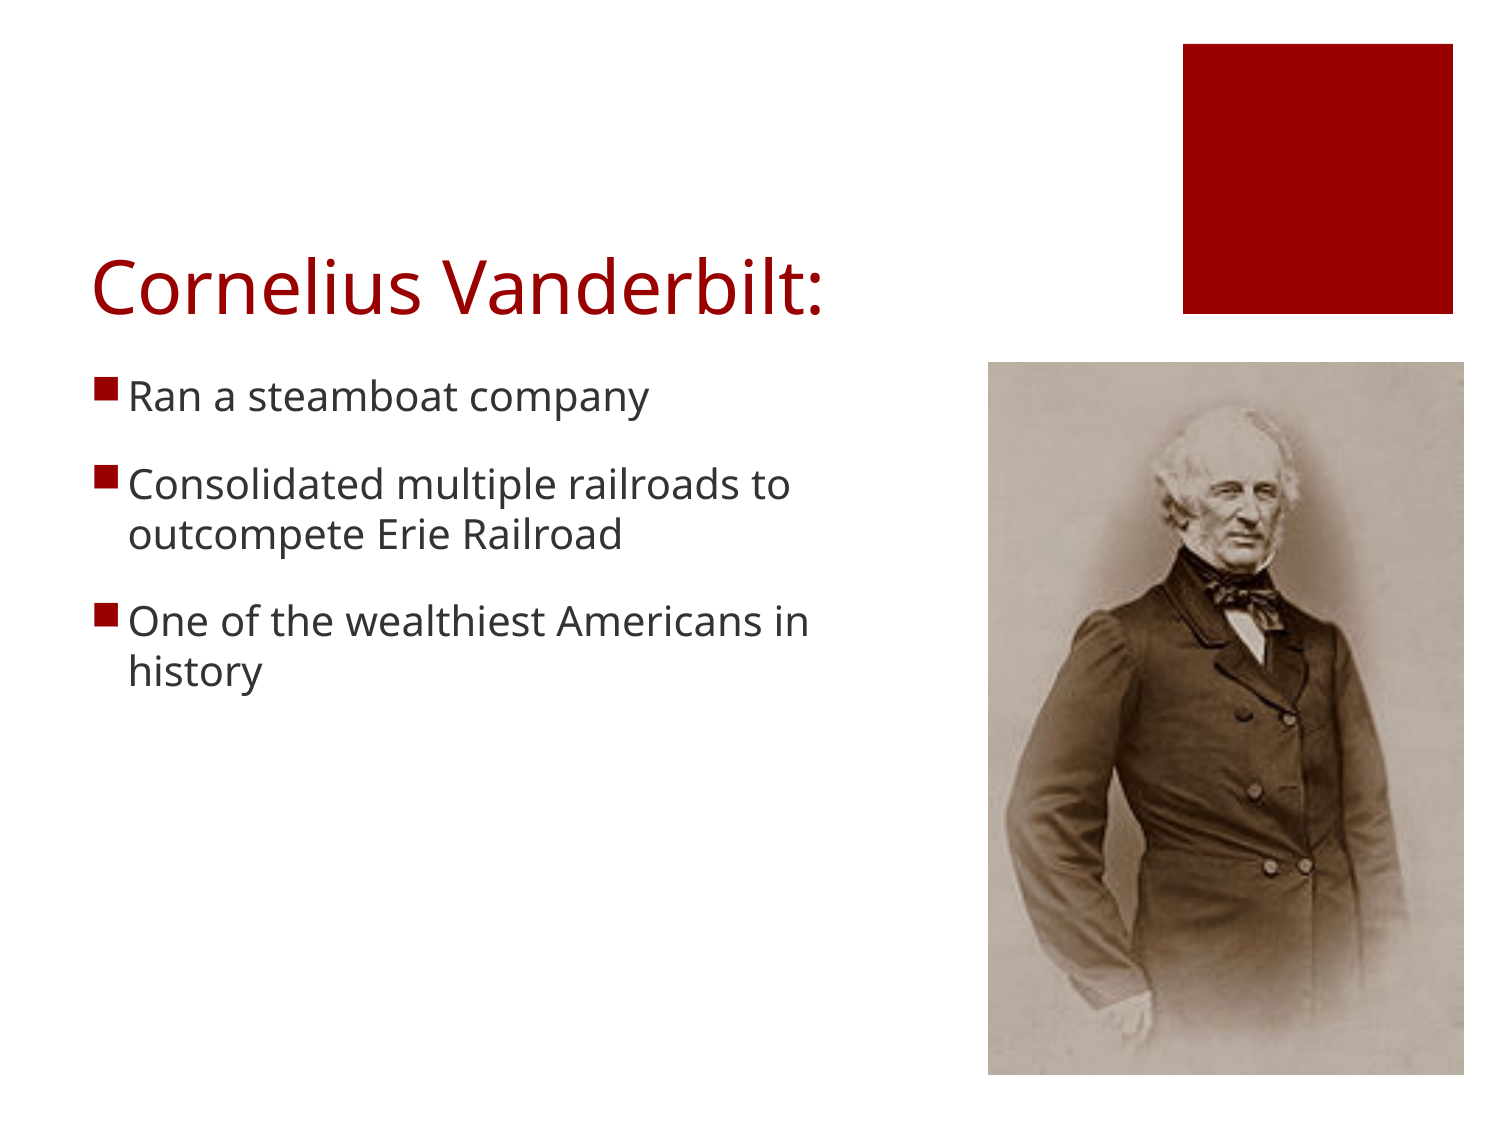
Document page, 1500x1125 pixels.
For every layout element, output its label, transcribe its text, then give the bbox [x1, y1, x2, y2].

title Cornelius Vanderbilt: [75, 149, 1143, 338]
list Ran a steamboat company Consolidated multiple railroads to outcompete Erie Railroad One of the wealthiest Americans in history [75, 362, 861, 1005]
picture [987, 361, 1464, 1075]
